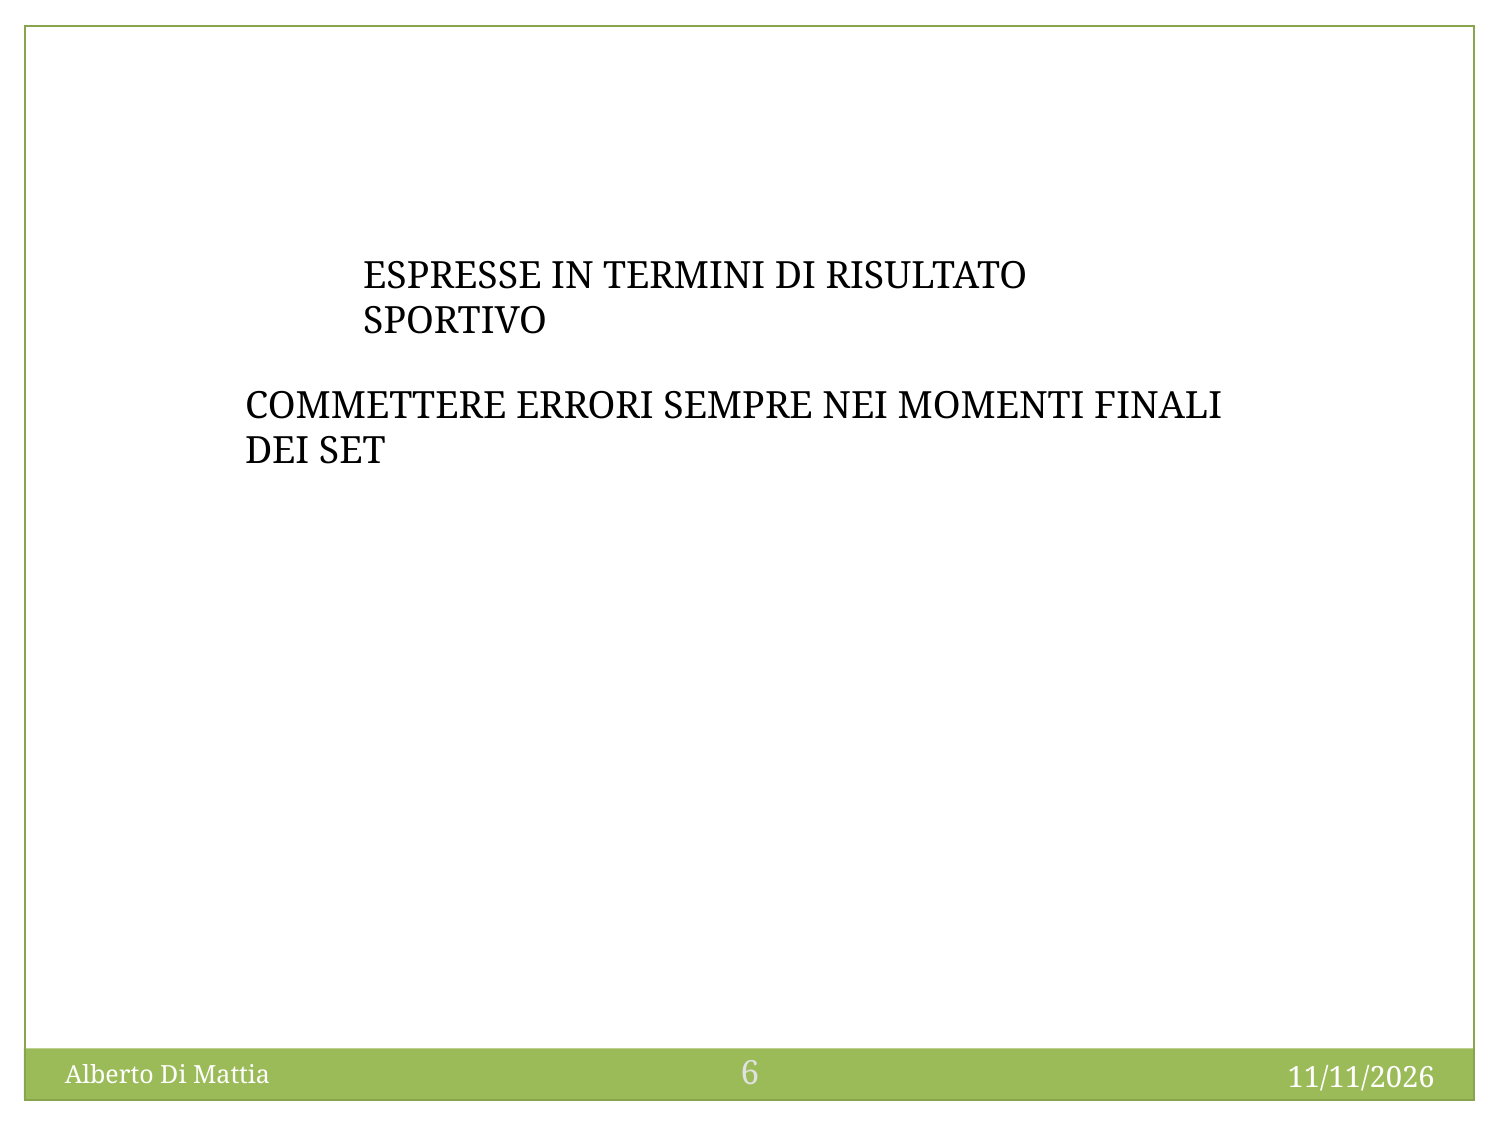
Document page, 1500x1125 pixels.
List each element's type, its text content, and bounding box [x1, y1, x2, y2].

footer Alberto Di Mattia [50, 1051, 638, 1112]
text_box COMMETTERE ERRORI SEMPRE NEI MOMENTI FINALI DEI SET [230, 373, 1258, 524]
text_box ESPRESSE IN TERMINI DI RISULTATO SPORTIVO [348, 243, 1128, 349]
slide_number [950, 1050, 1450, 1111]
slide_number 6 [699, 1037, 800, 1110]
